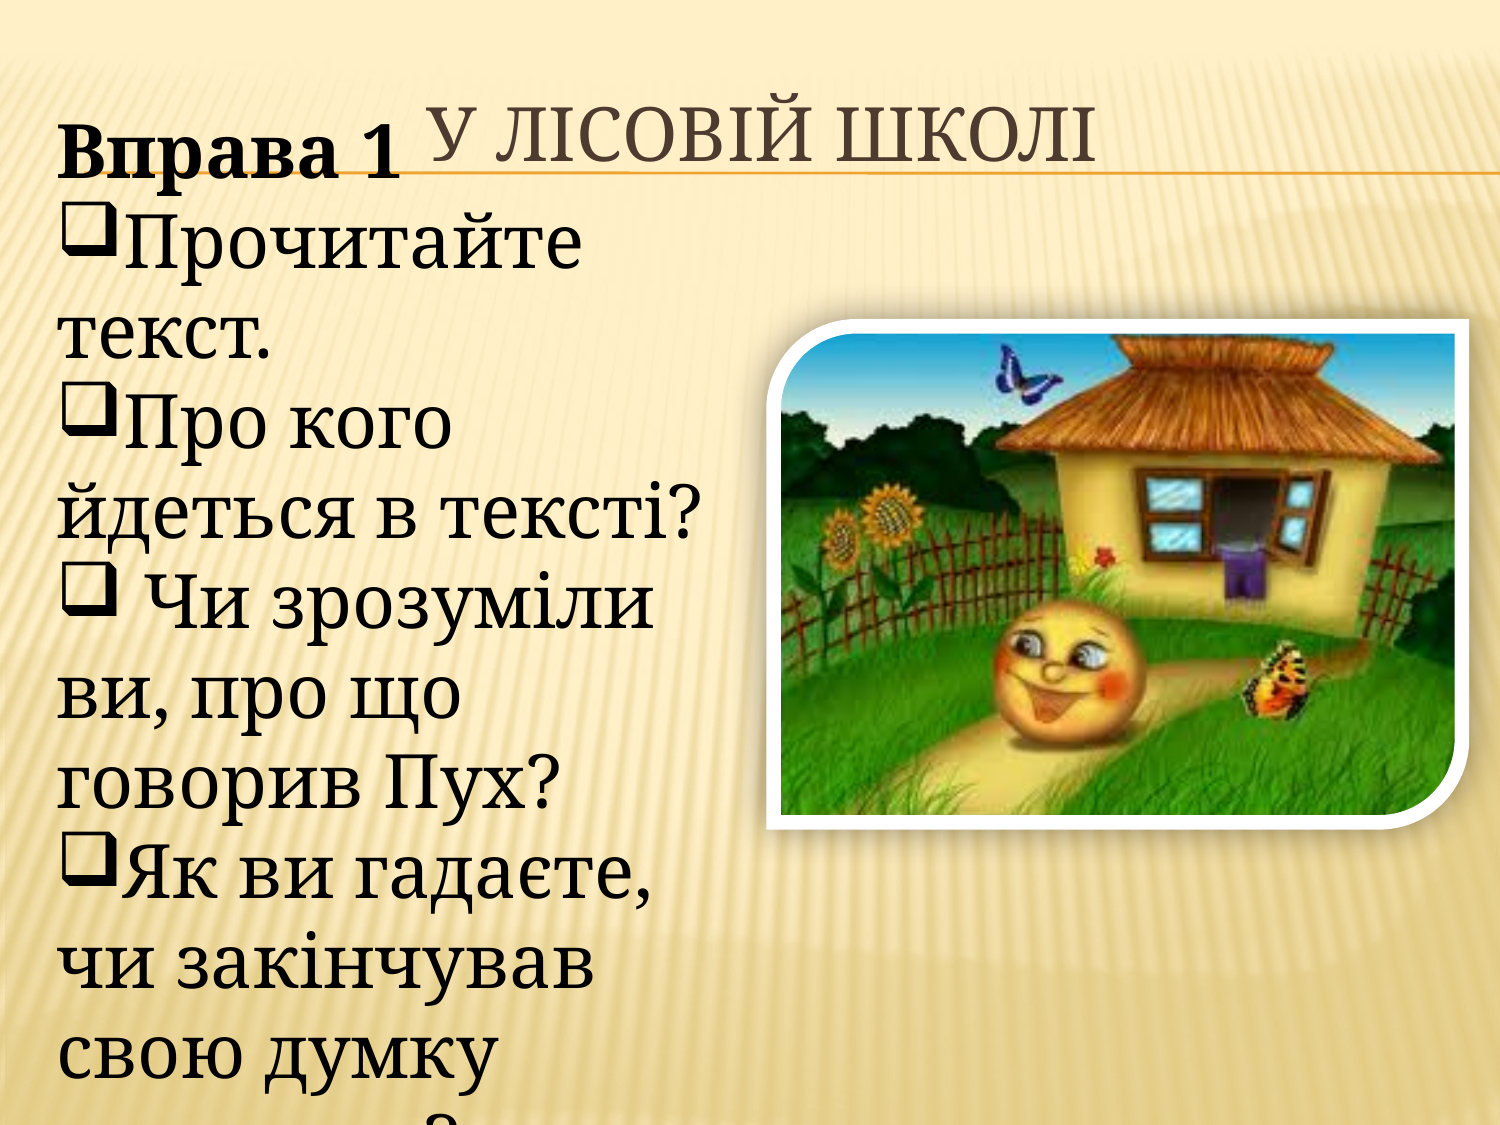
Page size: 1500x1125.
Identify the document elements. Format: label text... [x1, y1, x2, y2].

title У лісовій школі [50, 75, 1475, 188]
text_box Вправа 1 Прочитайте текст. Про кого йдеться в тексті? Чи зрозуміли ви, про що говорив Пух? Як ви гадаєте, чи закінчував свою думку ведмедик? [41, 96, 786, 1125]
picture [773, 325, 1463, 823]
